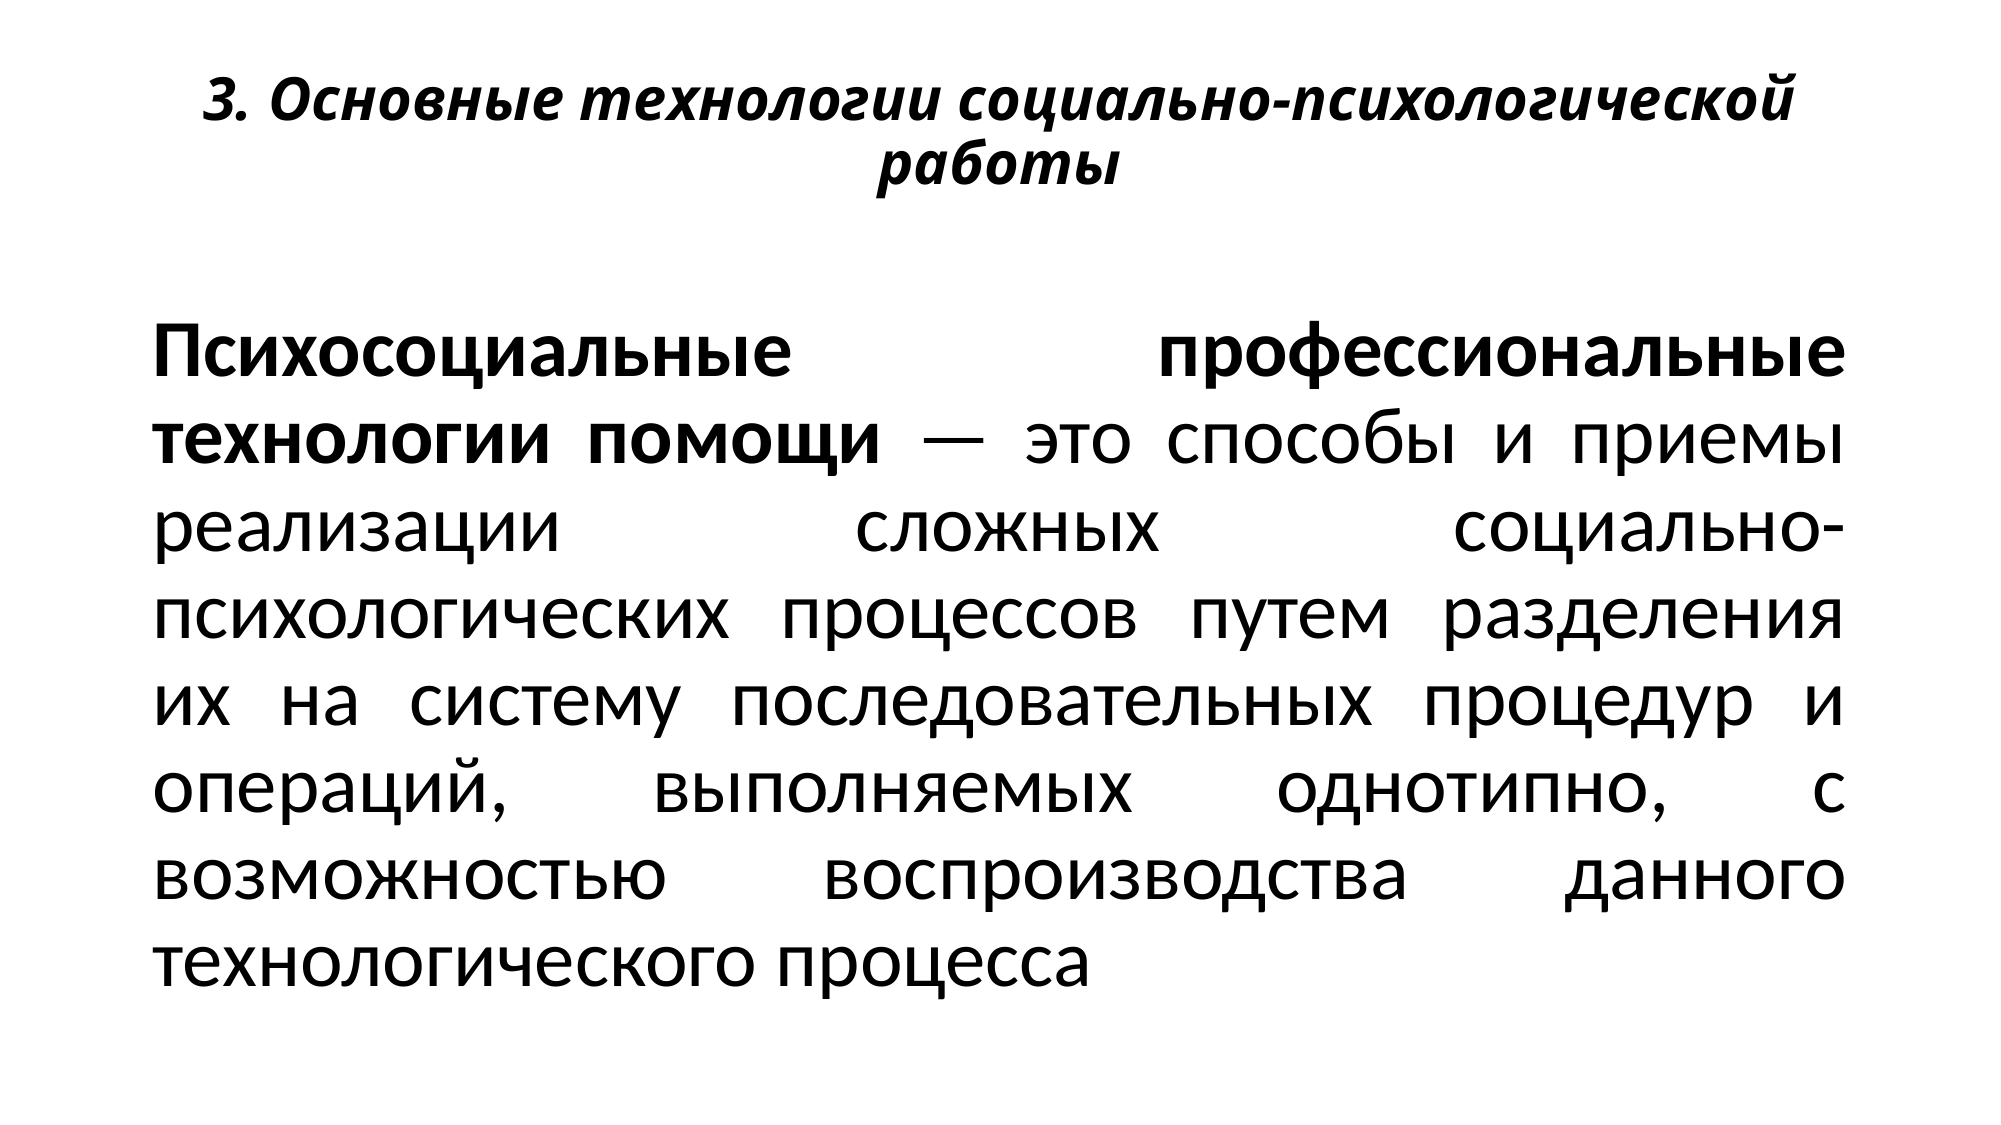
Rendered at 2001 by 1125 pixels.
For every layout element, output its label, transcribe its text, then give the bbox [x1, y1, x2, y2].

list Психосоциальные профессиональные технологии помощи — это способы и приемы реализации сложных социально-психологических процессов путем разделения их на систему последовательных процедур и операций, выполняемых однотипно, с возможностью воспроизводства данного технологического процесса [137, 299, 1863, 1014]
title 3. Основные технологии социально-психологической работы [137, 59, 1863, 278]
